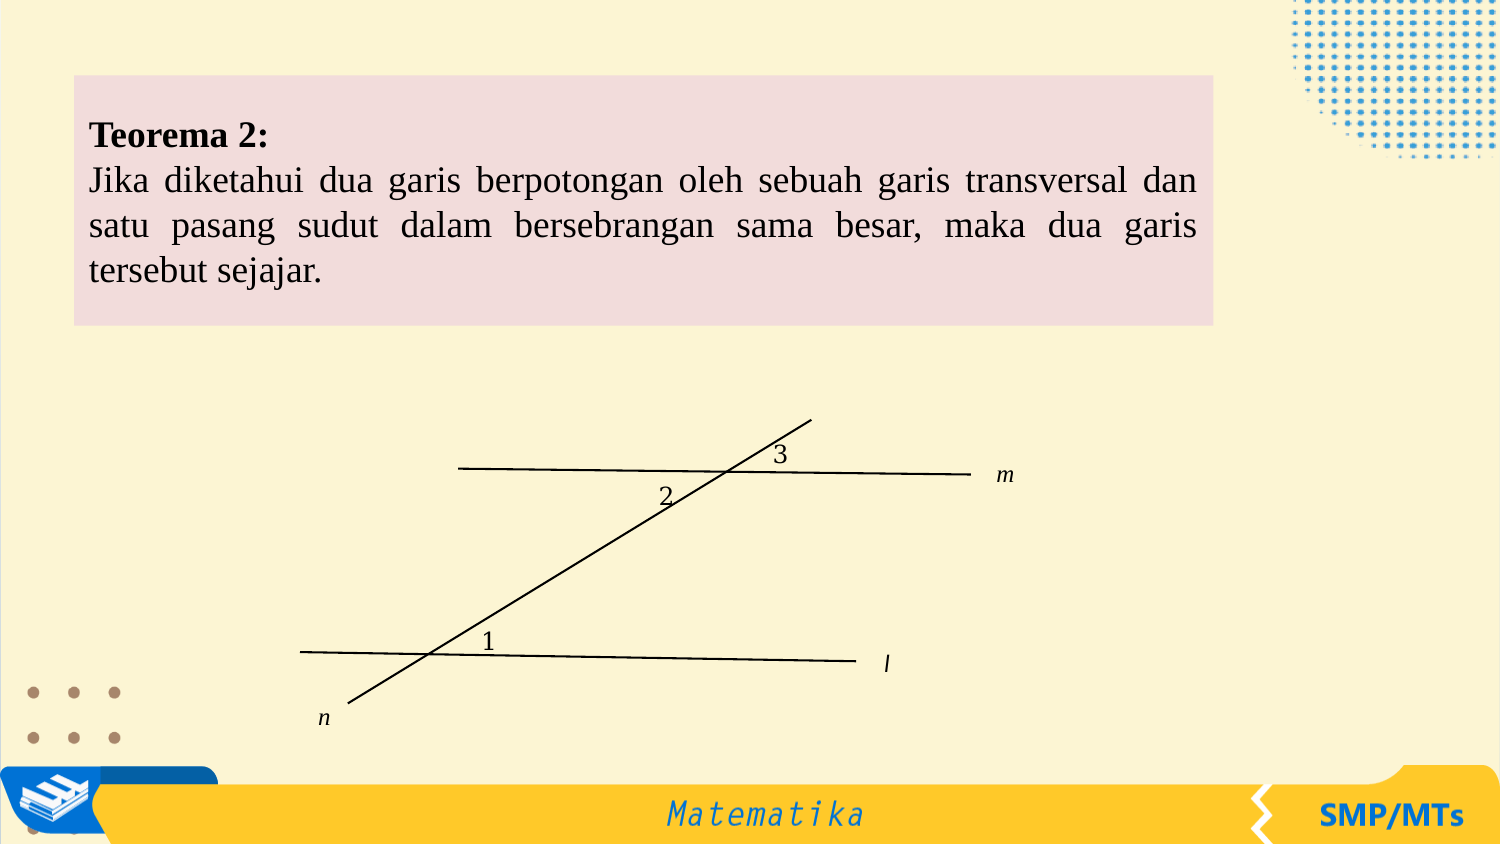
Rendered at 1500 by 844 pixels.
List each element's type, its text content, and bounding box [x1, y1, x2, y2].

picture [0, 0, 1500, 844]
text_box Teorema 2: Jika diketahui dua garis berpotongan oleh sebuah garis transversal dan satu pasang sudut dalam bersebrangan sama besar, maka dua garis tersebut sejajar. [72, 73, 1216, 328]
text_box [299, 396, 1040, 739]
